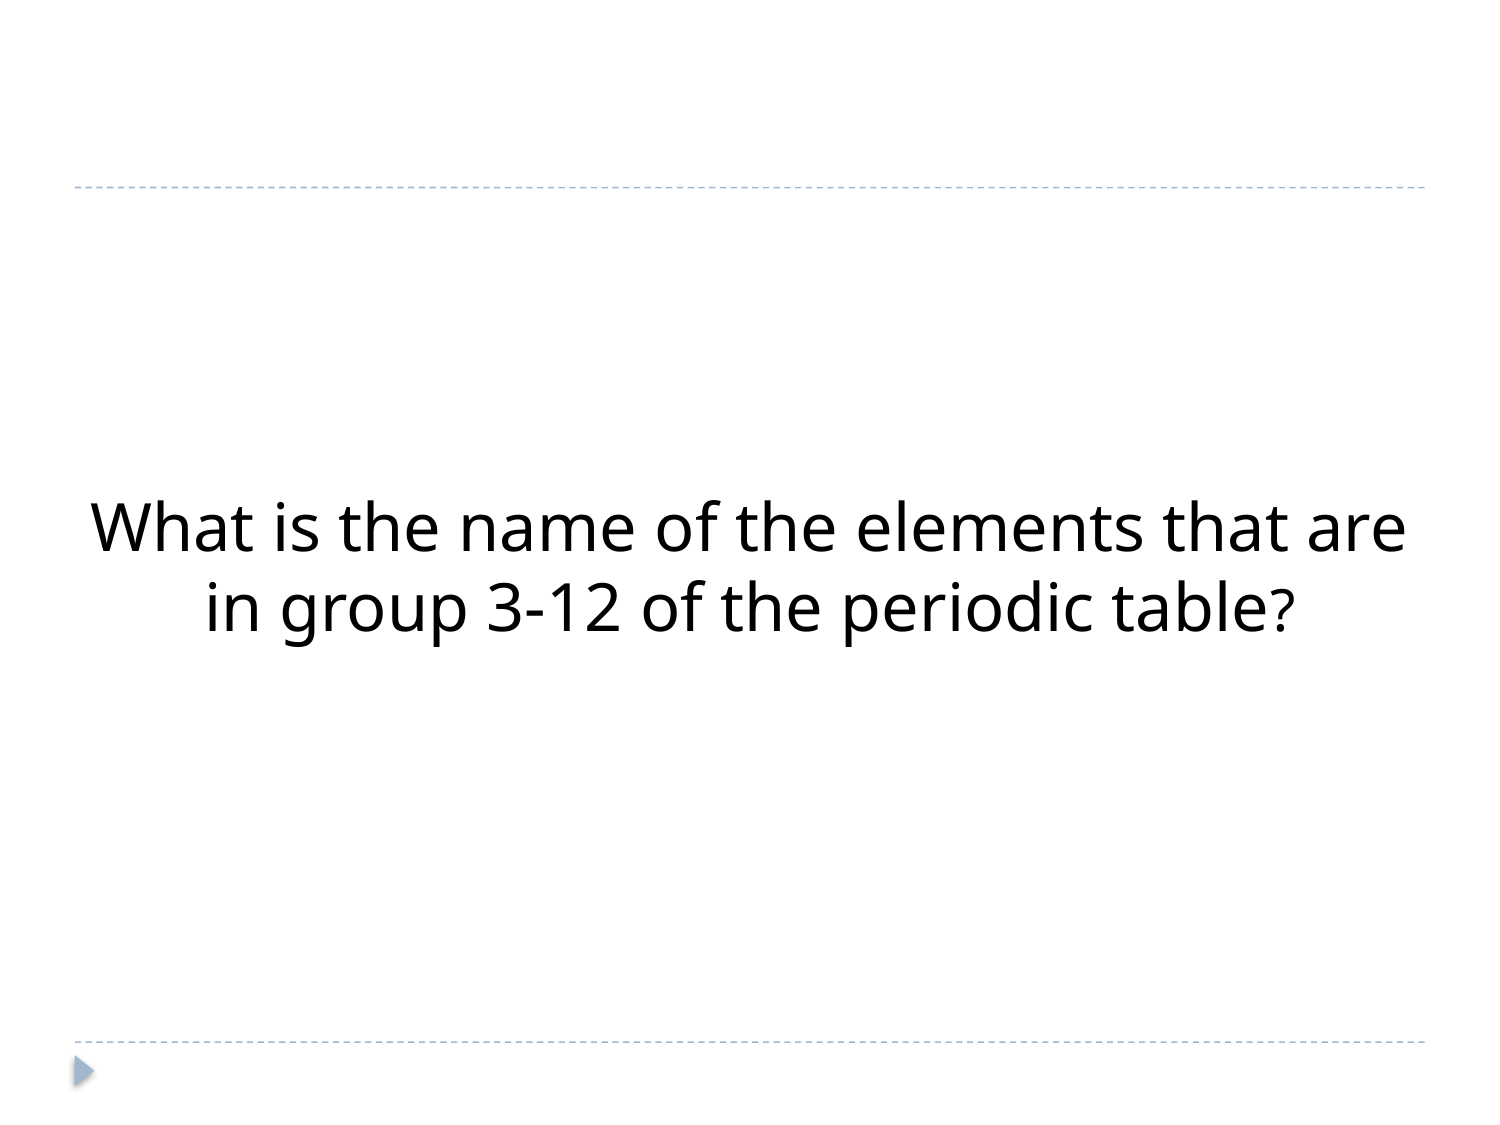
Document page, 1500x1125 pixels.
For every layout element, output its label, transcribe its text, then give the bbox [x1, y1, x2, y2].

list What is the name of the elements that are in group 3-12 of the periodic table? [75, 200, 1425, 1010]
